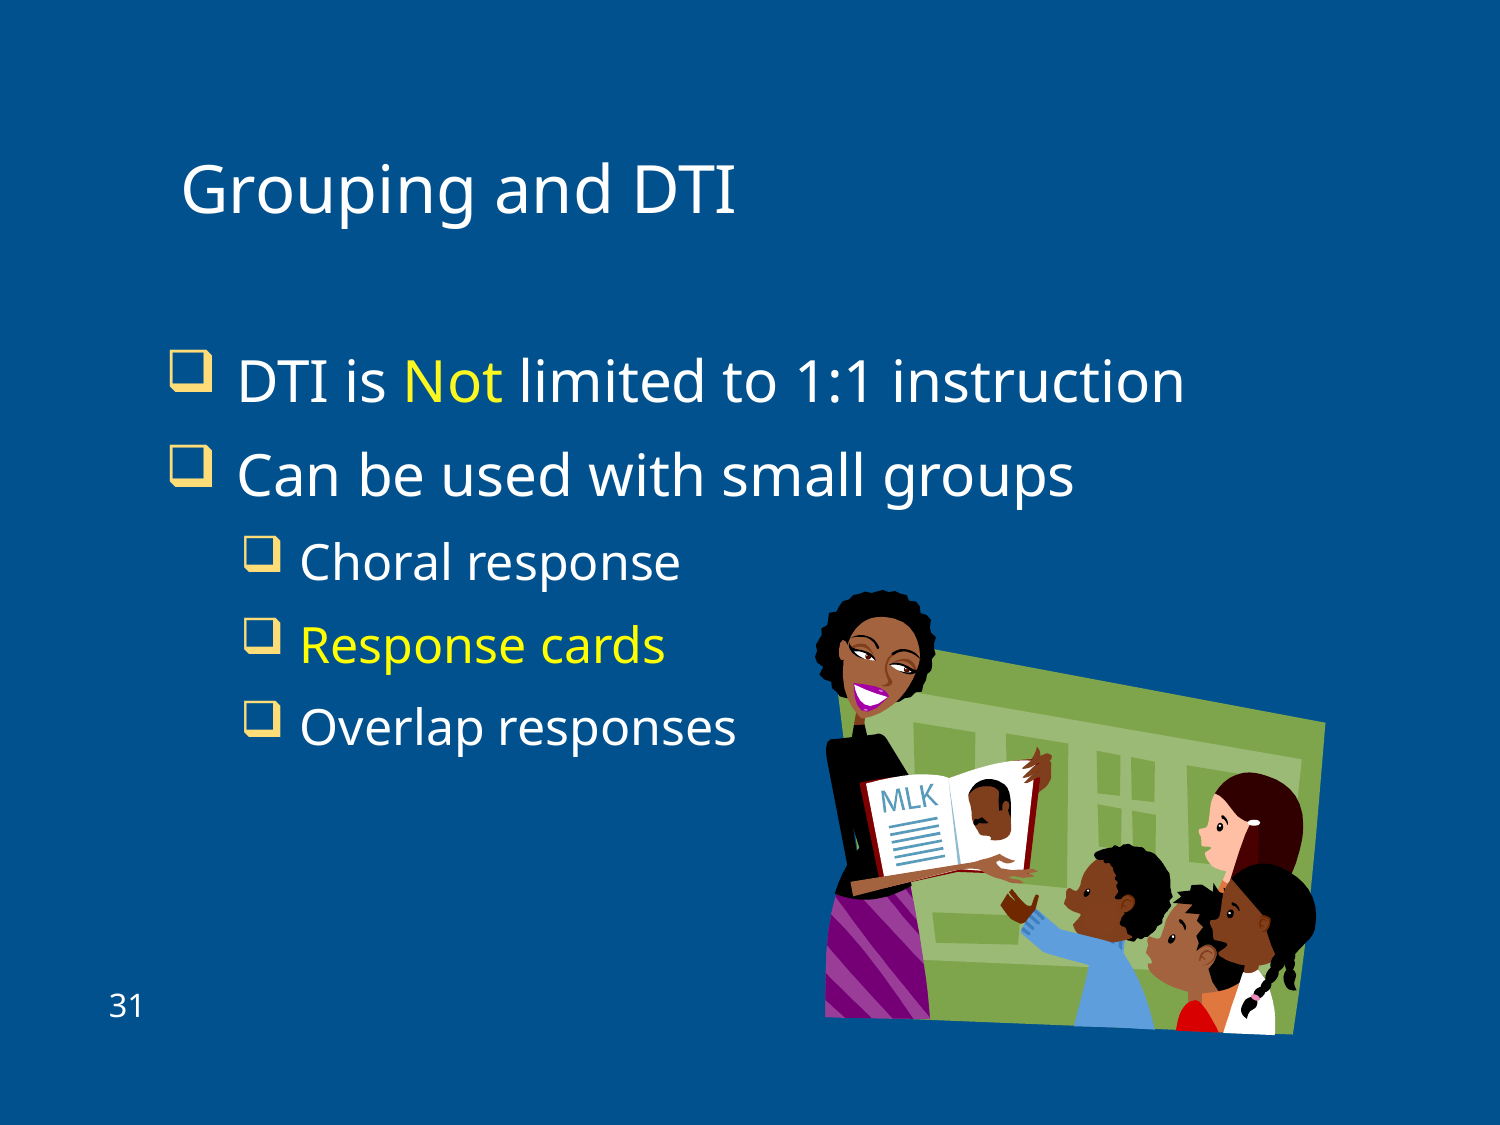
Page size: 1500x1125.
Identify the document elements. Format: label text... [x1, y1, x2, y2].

title Grouping and DTI [165, 110, 1335, 212]
picture [786, 561, 1354, 1063]
slide_number 31 [93, 976, 194, 1037]
list DTI is Not limited to 1:1 instruction Can be used with small groups Choral response Response cards Overlap responses [150, 212, 1500, 888]
